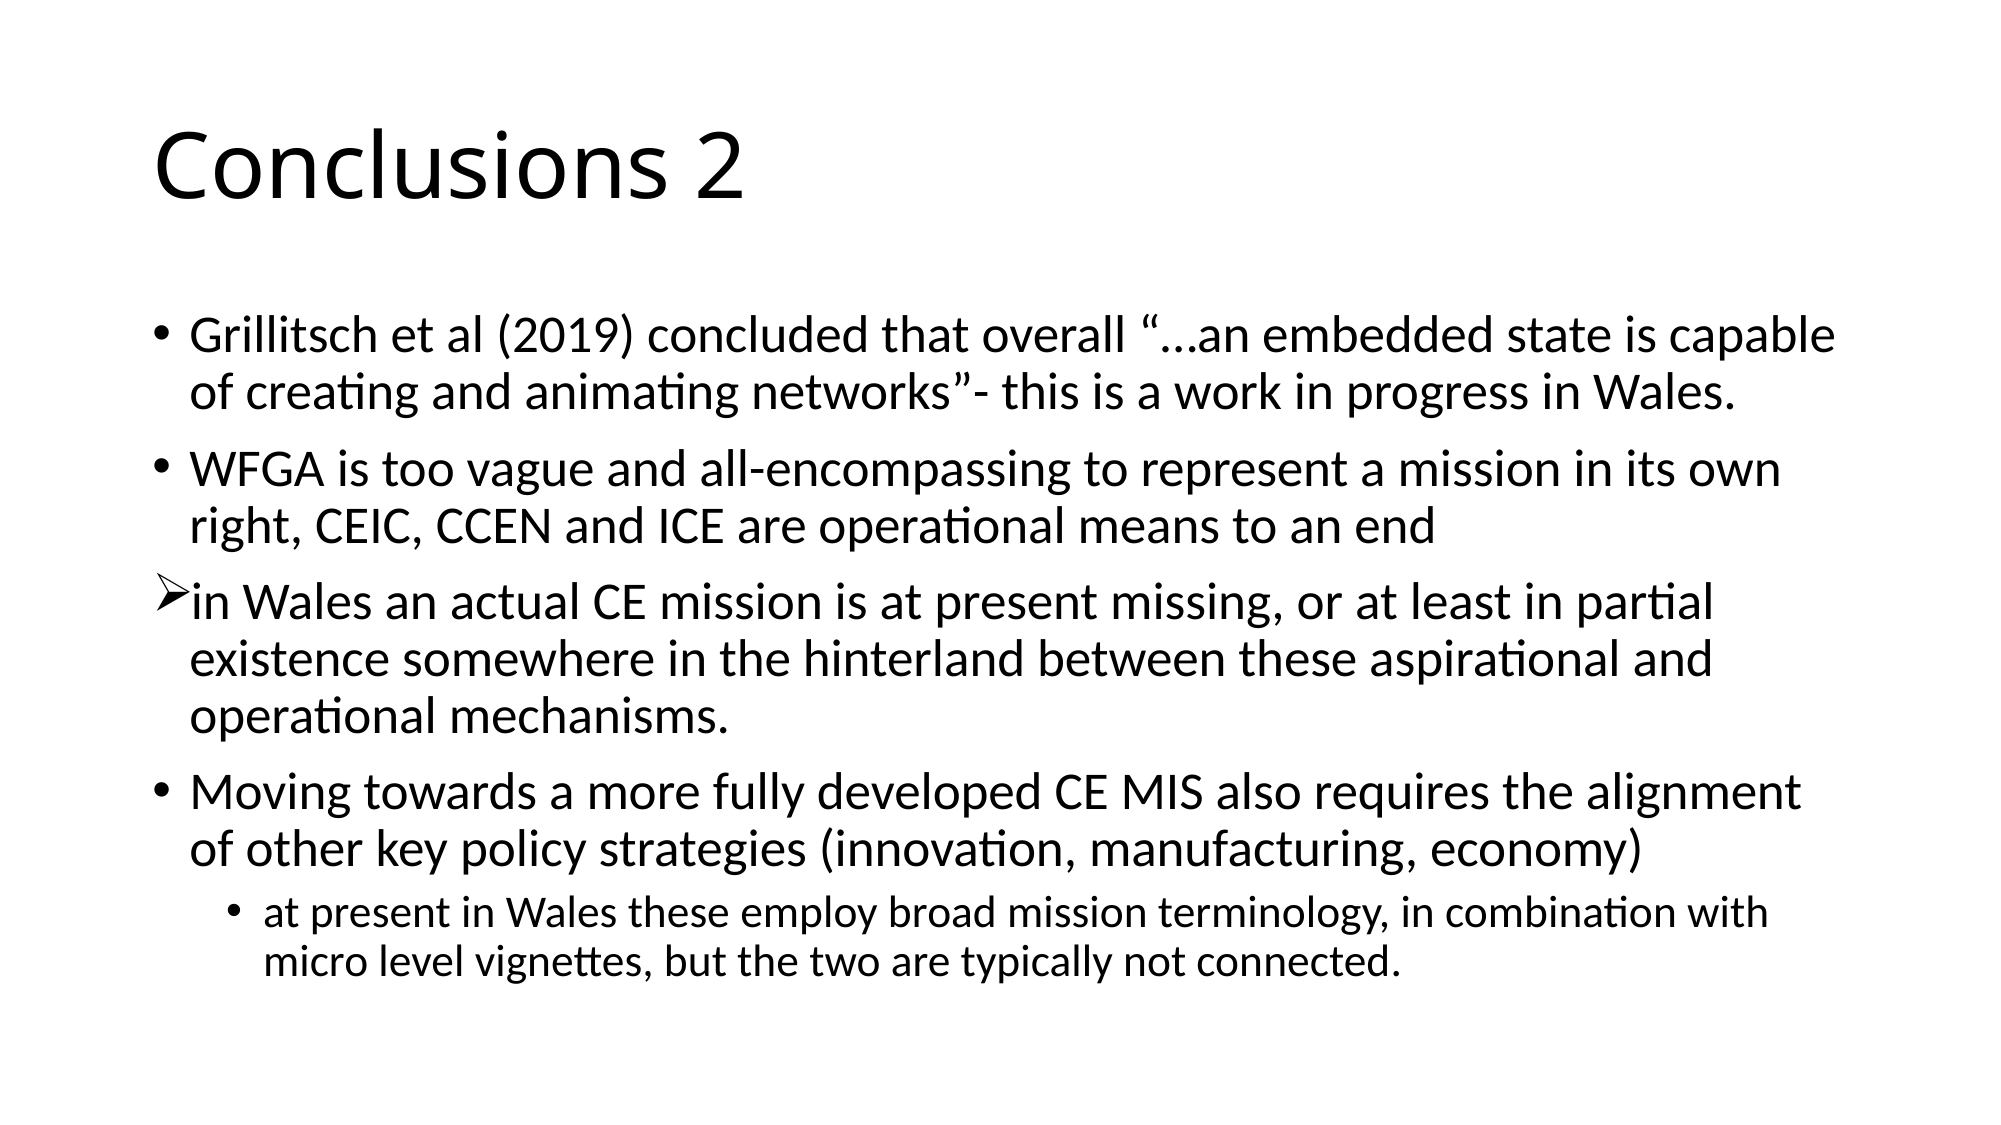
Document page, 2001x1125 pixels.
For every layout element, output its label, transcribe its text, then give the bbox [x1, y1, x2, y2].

list Grillitsch et al (2019) concluded that overall “…an embedded state is capable of creating and animating networks”- this is a work in progress in Wales. WFGA is too vague and all-encompassing to represent a mission in its own right, CEIC, CCEN and ICE are operational means to an end in Wales an actual CE mission is at present missing, or at least in partial existence somewhere in the hinterland between these aspirational and operational mechanisms. Moving towards a more fully developed CE MIS also requires the alignment of other key policy strategies (innovation, manufacturing, economy) at present in Wales these employ broad mission terminology, in combination with micro level vignettes, but the two are typically not connected. [137, 299, 1863, 1014]
title Conclusions 2 [137, 59, 1863, 278]
